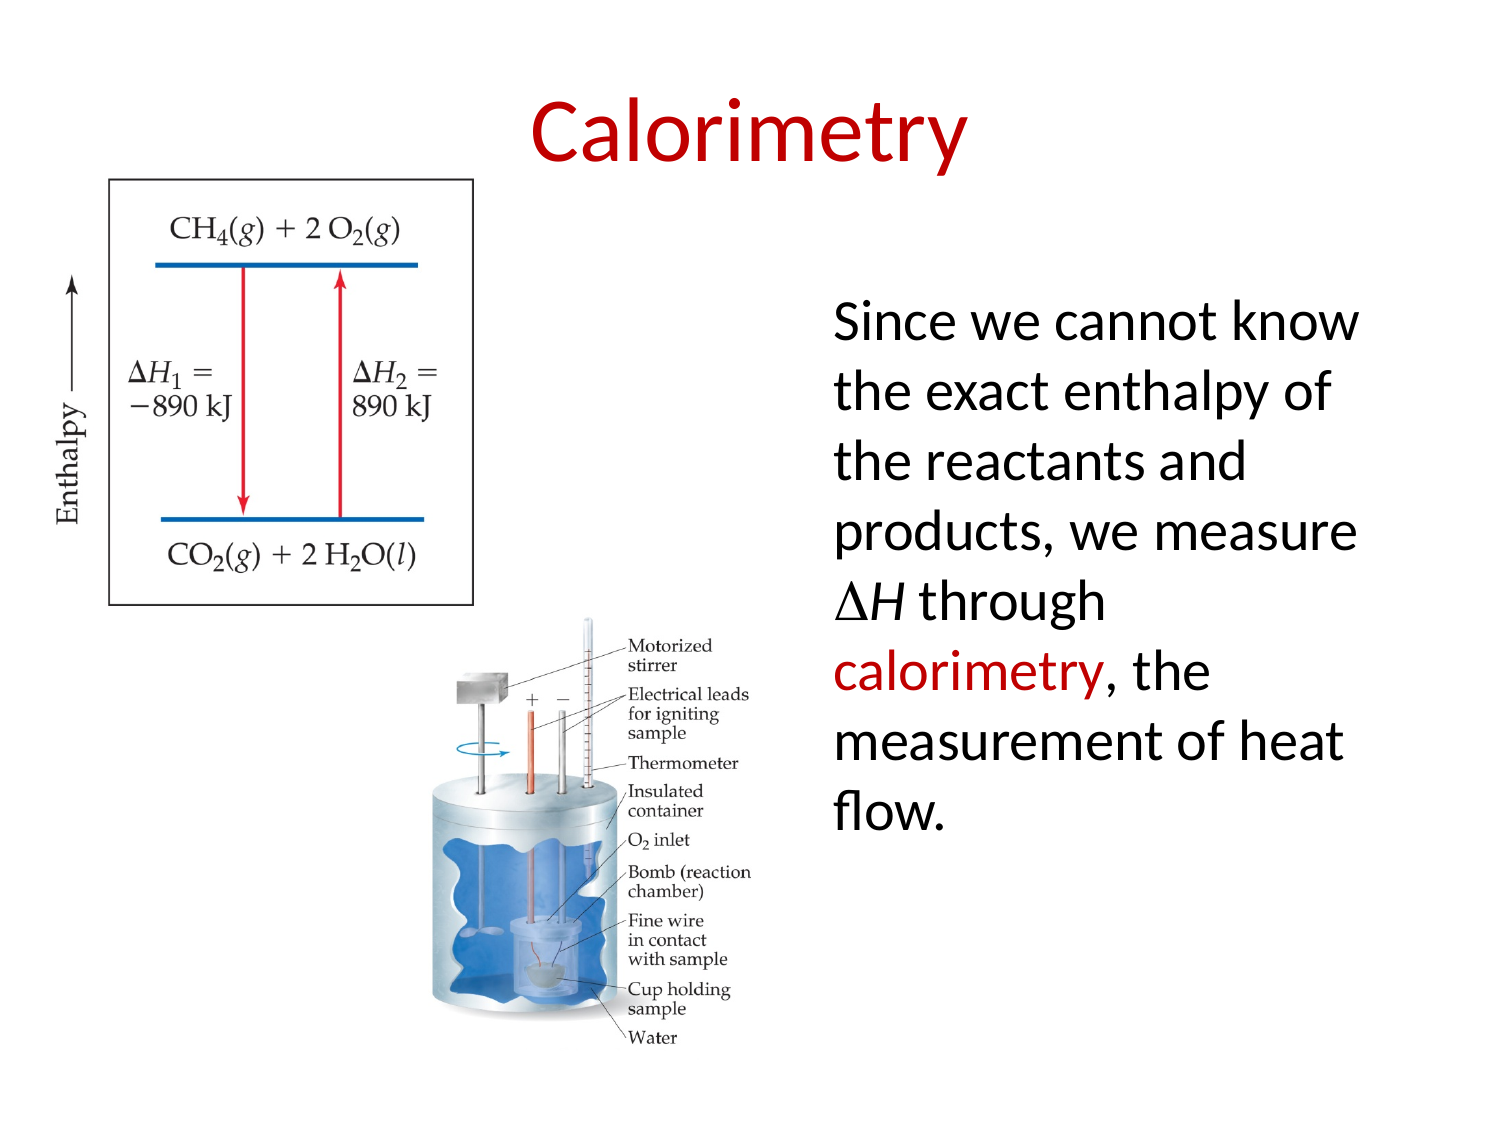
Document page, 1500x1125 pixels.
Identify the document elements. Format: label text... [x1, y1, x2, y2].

picture [49, 174, 755, 1063]
text_box Since we cannot know the exact enthalpy of the reactants and products, we measure H through calorimetry, the measurement of heat flow. [762, 274, 1388, 950]
text_box Calorimetry [112, 62, 1388, 250]
